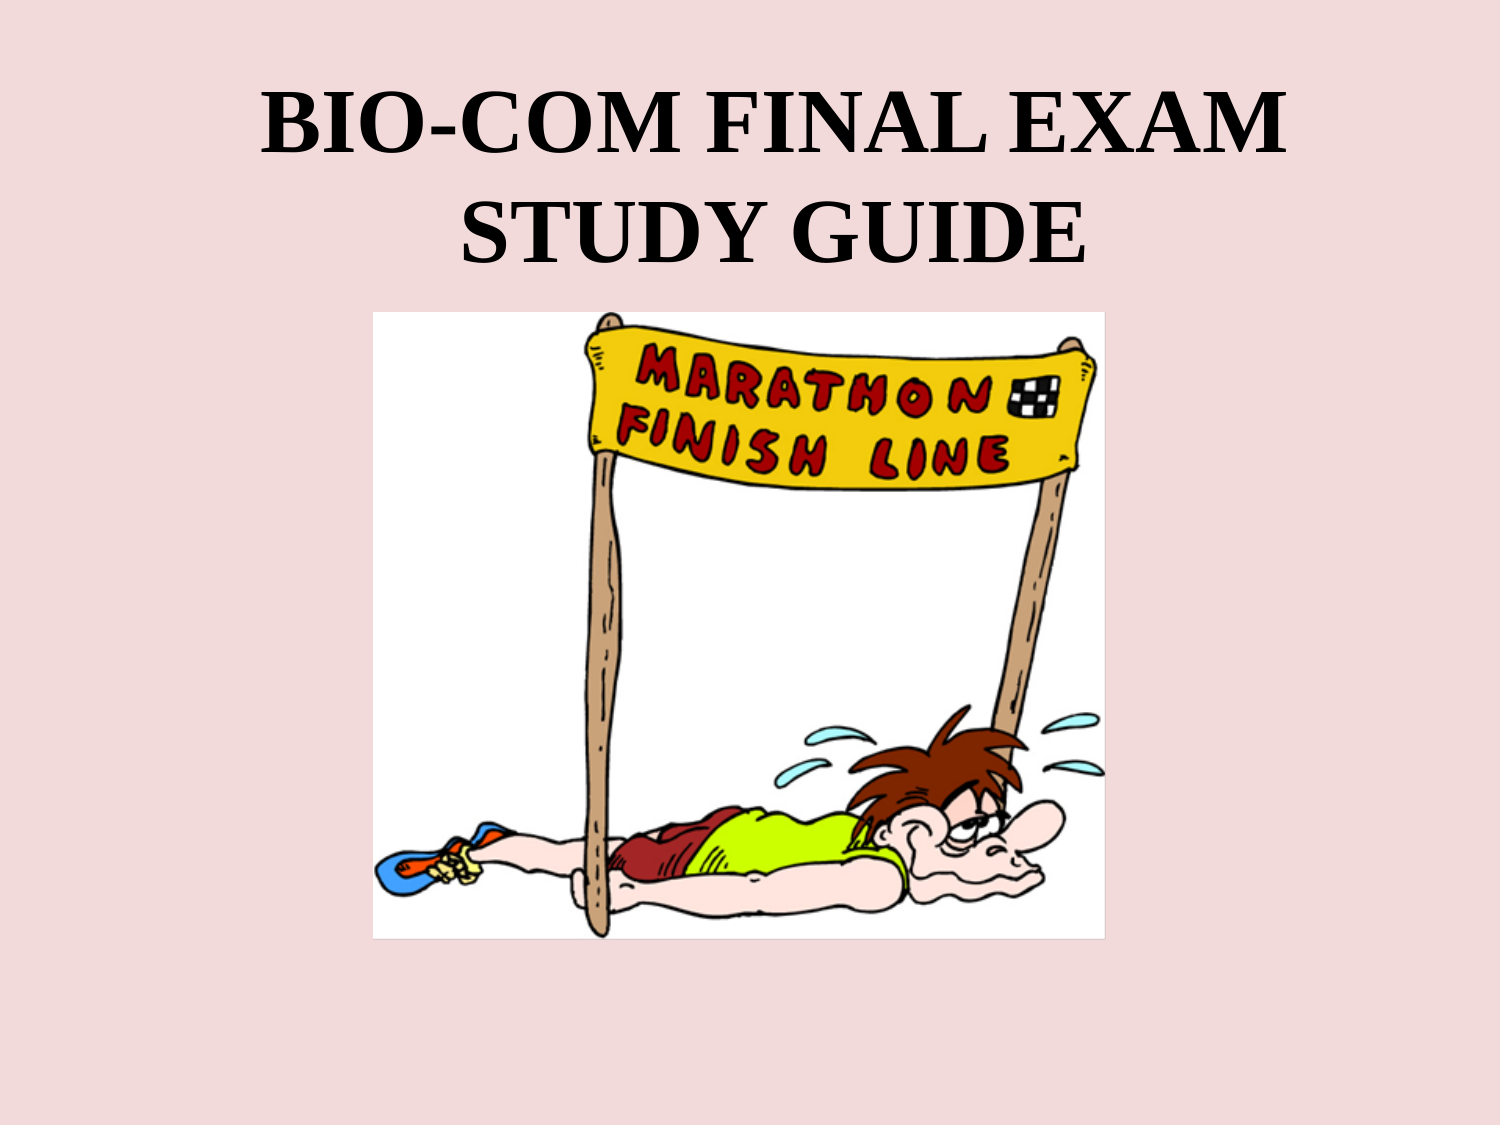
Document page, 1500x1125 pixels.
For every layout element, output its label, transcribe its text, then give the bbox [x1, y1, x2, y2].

picture [373, 312, 1107, 941]
title BIO-COM FINAL EXAM STUDY GUIDE [137, 50, 1413, 292]
